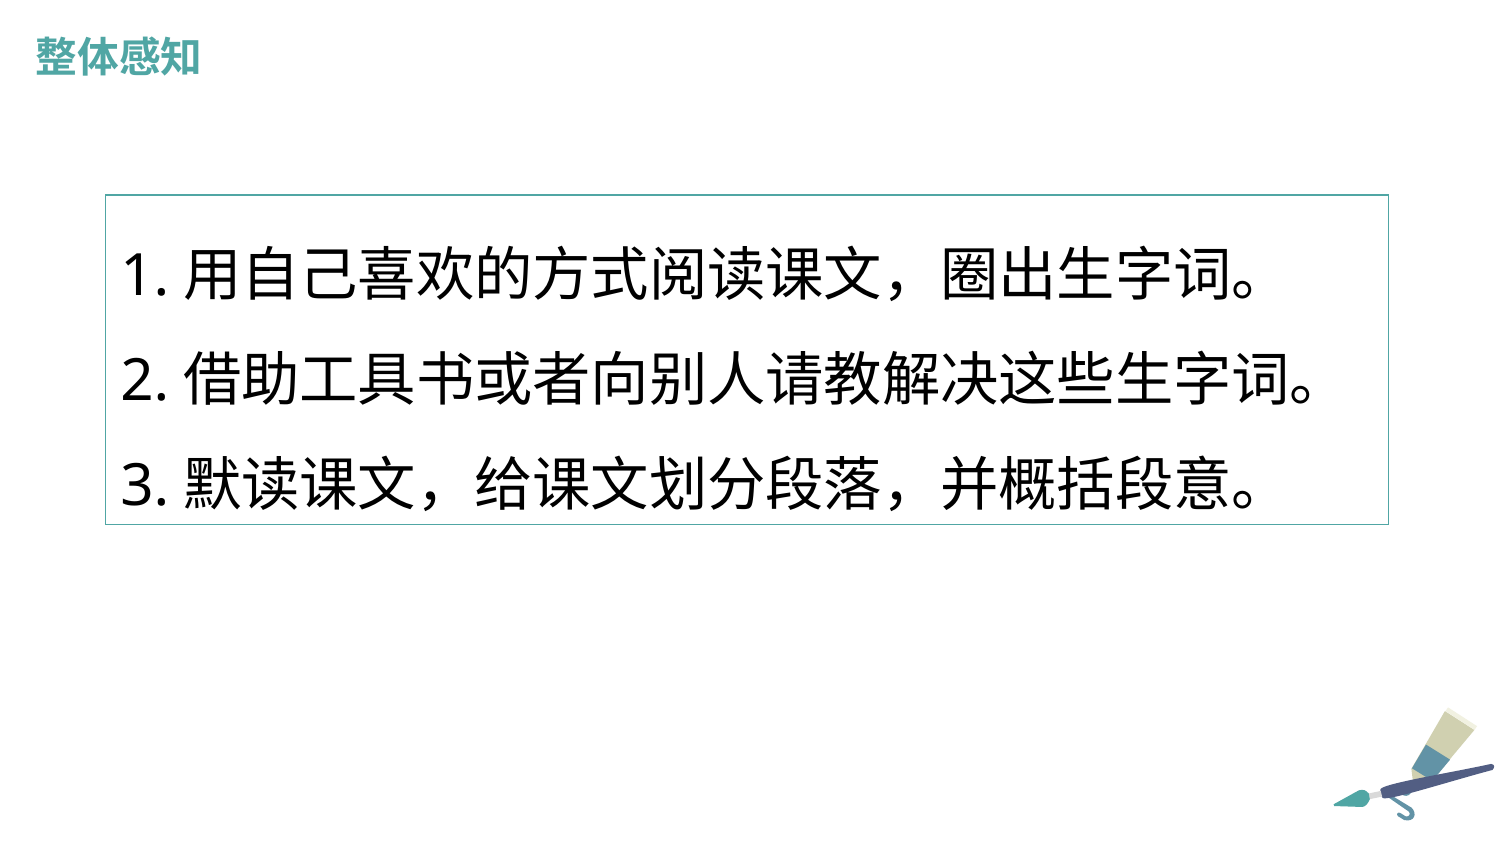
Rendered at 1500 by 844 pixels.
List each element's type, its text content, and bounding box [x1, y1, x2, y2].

text_box 1.用自己喜欢的方式阅读课文，圈出生字词。 2.借助工具书或者向别人请教解决这些生字词。 3.默读课文，给课文划分段落，并概括段意。 [105, 194, 1389, 525]
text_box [1358, 708, 1481, 844]
text_box 整体感知 [24, 25, 261, 87]
